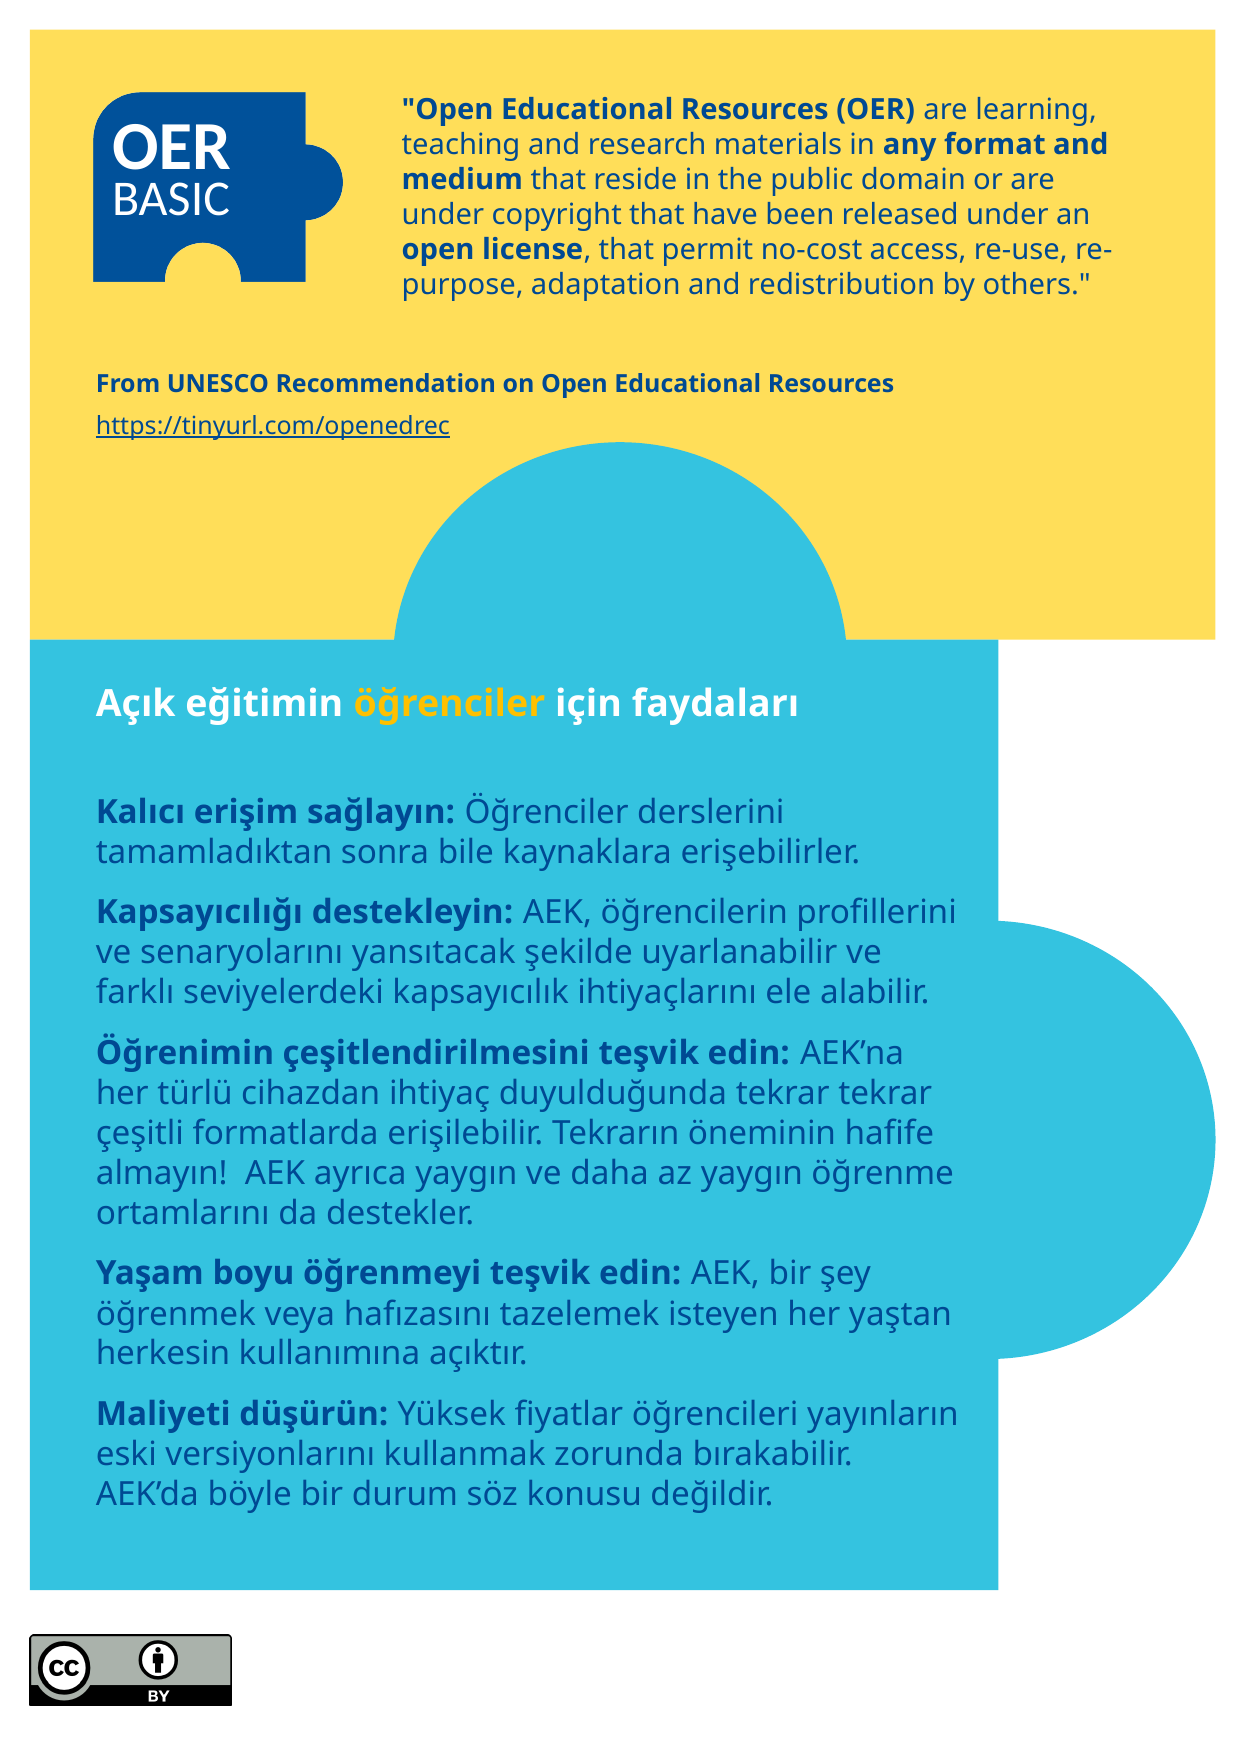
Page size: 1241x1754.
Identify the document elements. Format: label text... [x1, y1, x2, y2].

picture [29, 1634, 233, 1706]
text_box [694, 453, 1216, 640]
text_box From UNESCO Recommendation on Open Educational Resources https://tinyurl.com/openedrec [80, 365, 1241, 453]
text_box Açık eğitimin öğrenciler için faydaları Kalıcı erişim sağlayın: Öğrenciler derslerini tamamladıktan sonra bile kaynaklara erişebilirler. Kapsayıcılığı destekleyin: AEK, öğrencilerin profillerini ve senaryolarını yansıtacak şekilde uyarlanabilir ve farklı seviyelerdeki kapsayıcılık ihtiyaçlarını ele alabilir. Öğrenimin çeşitlendirilmesini teşvik edin: AEK’na her türlü cihazdan ihtiyaç duyulduğunda tekrar tekrar çeşitli formatlarda erişilebilir. Tekrarın öneminin hafife almayın! AEK ayrıca yaygın ve daha az yaygın öğrenme ortamlarını da destekler. Yaşam boyu öğrenmeyi teşvik edin: AEK, bir şey öğrenmek veya hafızasını tazelemek isteyen her yaştan herkesin kullanımına açıktır. Maliyeti düşürün: Yüksek fiyatlar öğrencileri yayınların eski versiyonlarını kullanmak zorunda bırakabilir. AEK’da böyle bir durum söz konusu değildir. [80, 664, 976, 1528]
text_box [29, 639, 999, 1591]
text_box [976, 920, 1216, 1360]
picture [93, 92, 343, 282]
text_box [393, 453, 848, 664]
text_box [29, 29, 1216, 639]
text_box "Open Educational Resources (OER) are learning, teaching and research materials in any format and medium that reside in the public domain or are under copyright that have been released under an open license, that permit no-cost access, re-use, re-purpose, adaptation and redistribution by others." [386, 75, 1147, 316]
